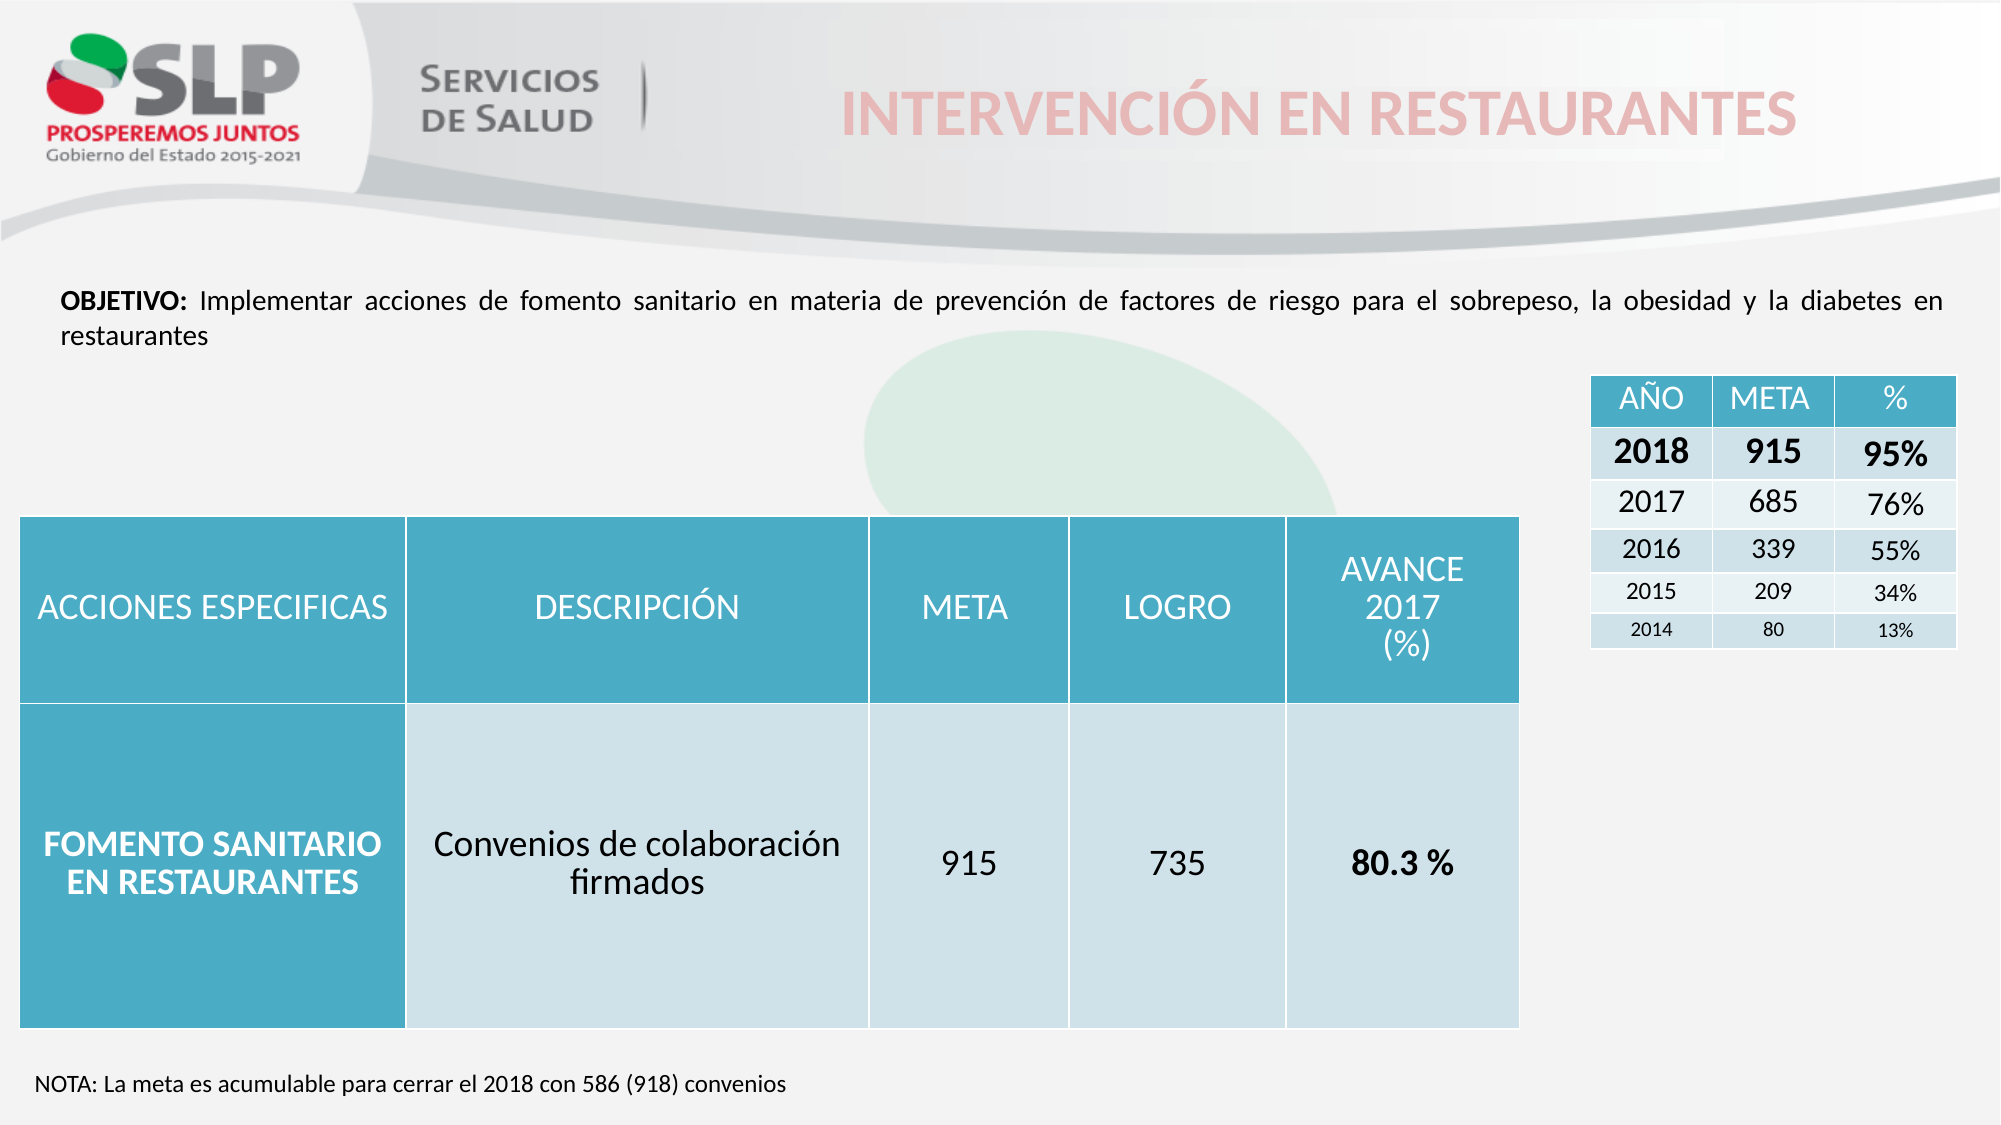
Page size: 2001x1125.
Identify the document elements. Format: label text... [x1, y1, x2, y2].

table_cell 13% [1835, 614, 1956, 648]
table_cell 2018 [1591, 428, 1712, 479]
table_cell 2014 [1591, 614, 1712, 648]
table_cell 2017 [1591, 481, 1712, 528]
table_cell 80 [1713, 614, 1834, 648]
table_cell 339 [1713, 530, 1834, 572]
table_header DESCRIPCIÓN [407, 517, 868, 703]
table_cell 209 [1713, 574, 1834, 612]
table_cell FOMENTO SANITARIO EN RESTAURANTES [20, 704, 405, 1028]
table_cell 735 [1070, 704, 1285, 1028]
text_box INTERVENCIÓN EN RESTAURANTES [670, 19, 1969, 199]
table_cell 2016 [1591, 530, 1712, 572]
table_header AÑO [1591, 376, 1712, 427]
table_header ACCIONES ESPECIFICAS [20, 517, 405, 703]
table_cell Convenios de colaboración firmados [407, 704, 868, 1028]
table_header META [870, 517, 1068, 703]
table_cell 95% [1835, 428, 1956, 479]
table_cell 2015 [1591, 574, 1712, 612]
table_cell 34% [1835, 574, 1956, 612]
table_header % [1835, 376, 1956, 427]
table_cell 915 [1713, 428, 1834, 479]
table_cell 76% [1835, 481, 1956, 528]
table_header AVANCE 2017 (%) [1287, 517, 1519, 703]
picture [0, 0, 2001, 1125]
table_cell 915 [870, 704, 1068, 1028]
text_box NOTA: La meta es acumulable para cerrar el 2018 con 586 (918) convenios [19, 1060, 1158, 1101]
table_header LOGRO [1070, 517, 1285, 703]
table_cell 80.3 % [1287, 704, 1519, 1028]
table_cell 55% [1835, 530, 1956, 572]
table_cell 685 [1713, 481, 1834, 528]
list OBJETIVO: Implementar acciones de fomento sanitario en materia de prevención de factores de riesgo para el sobrepeso, la obesidad y la diabetes en restaurantes [48, 275, 1957, 363]
table_header META [1713, 376, 1834, 427]
